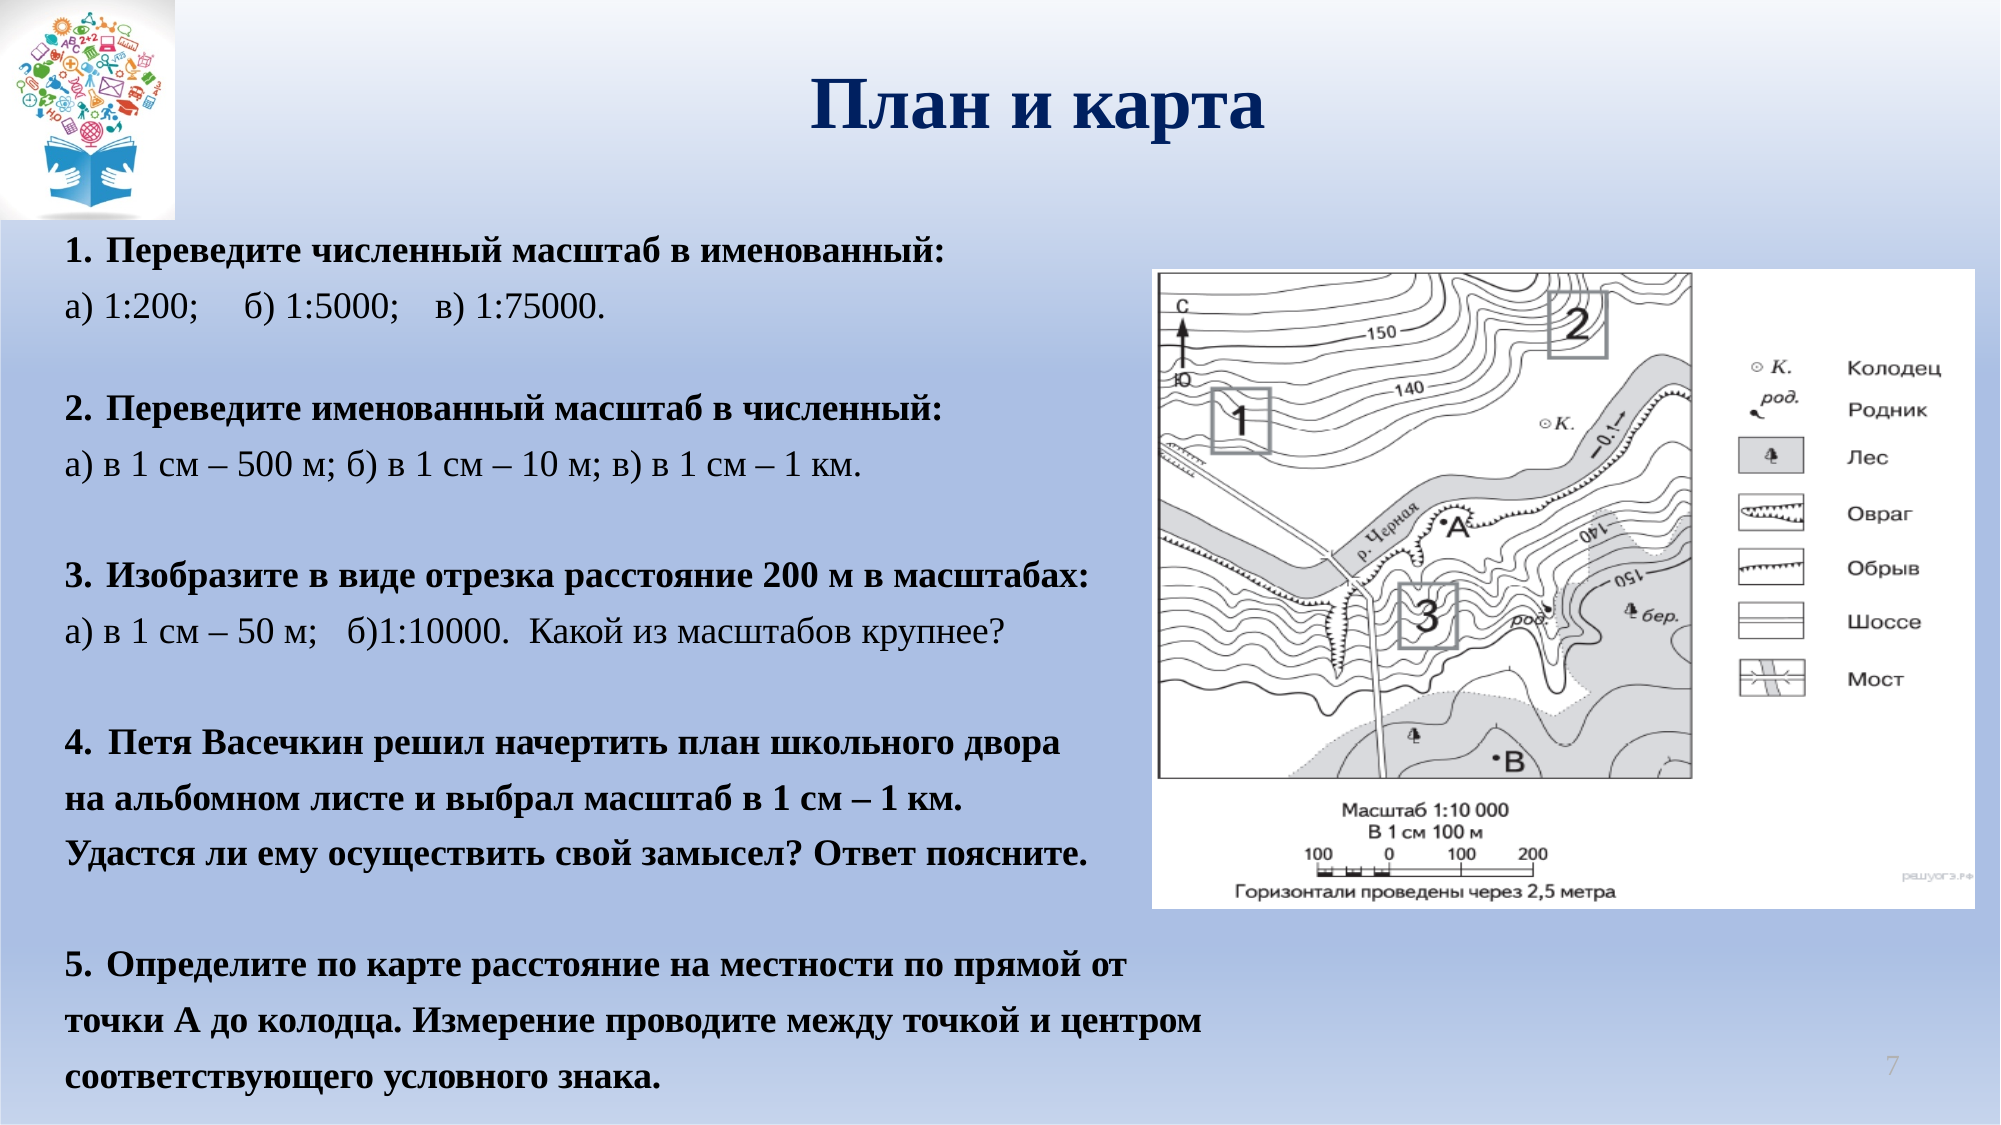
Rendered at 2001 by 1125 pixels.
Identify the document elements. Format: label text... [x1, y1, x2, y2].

text_box Переведите численный масштаб в именованный: а) 1:200; б) 1:5000; в) 1:75000. Переведите именованный масштаб в численный: а) в 1 см – 500 м; б) в 1 см – 10 м; в) в 1 см – 1 км. Изобразите в виде отрезка расстояние 200 м в масштабах: а) в 1 см – 50 м; б)1:10000. Какой из масштабов крупнее? Петя Васечкин решил начертить план школьного двора на альбомном листе и выбрал масштаб в 1 см – 1 км. Удастся ли ему осуществить свой замысел? Ответ поясните. Определите по карте расстояние на местности по прямой от точки А до колодца. Измерение проводите между точкой и центром соответствующего условного знака. [62, 212, 1238, 1097]
picture [0, 0, 2000, 1125]
slide_number 7 [1440, 1046, 1900, 1103]
title План и карта [275, 37, 1753, 242]
